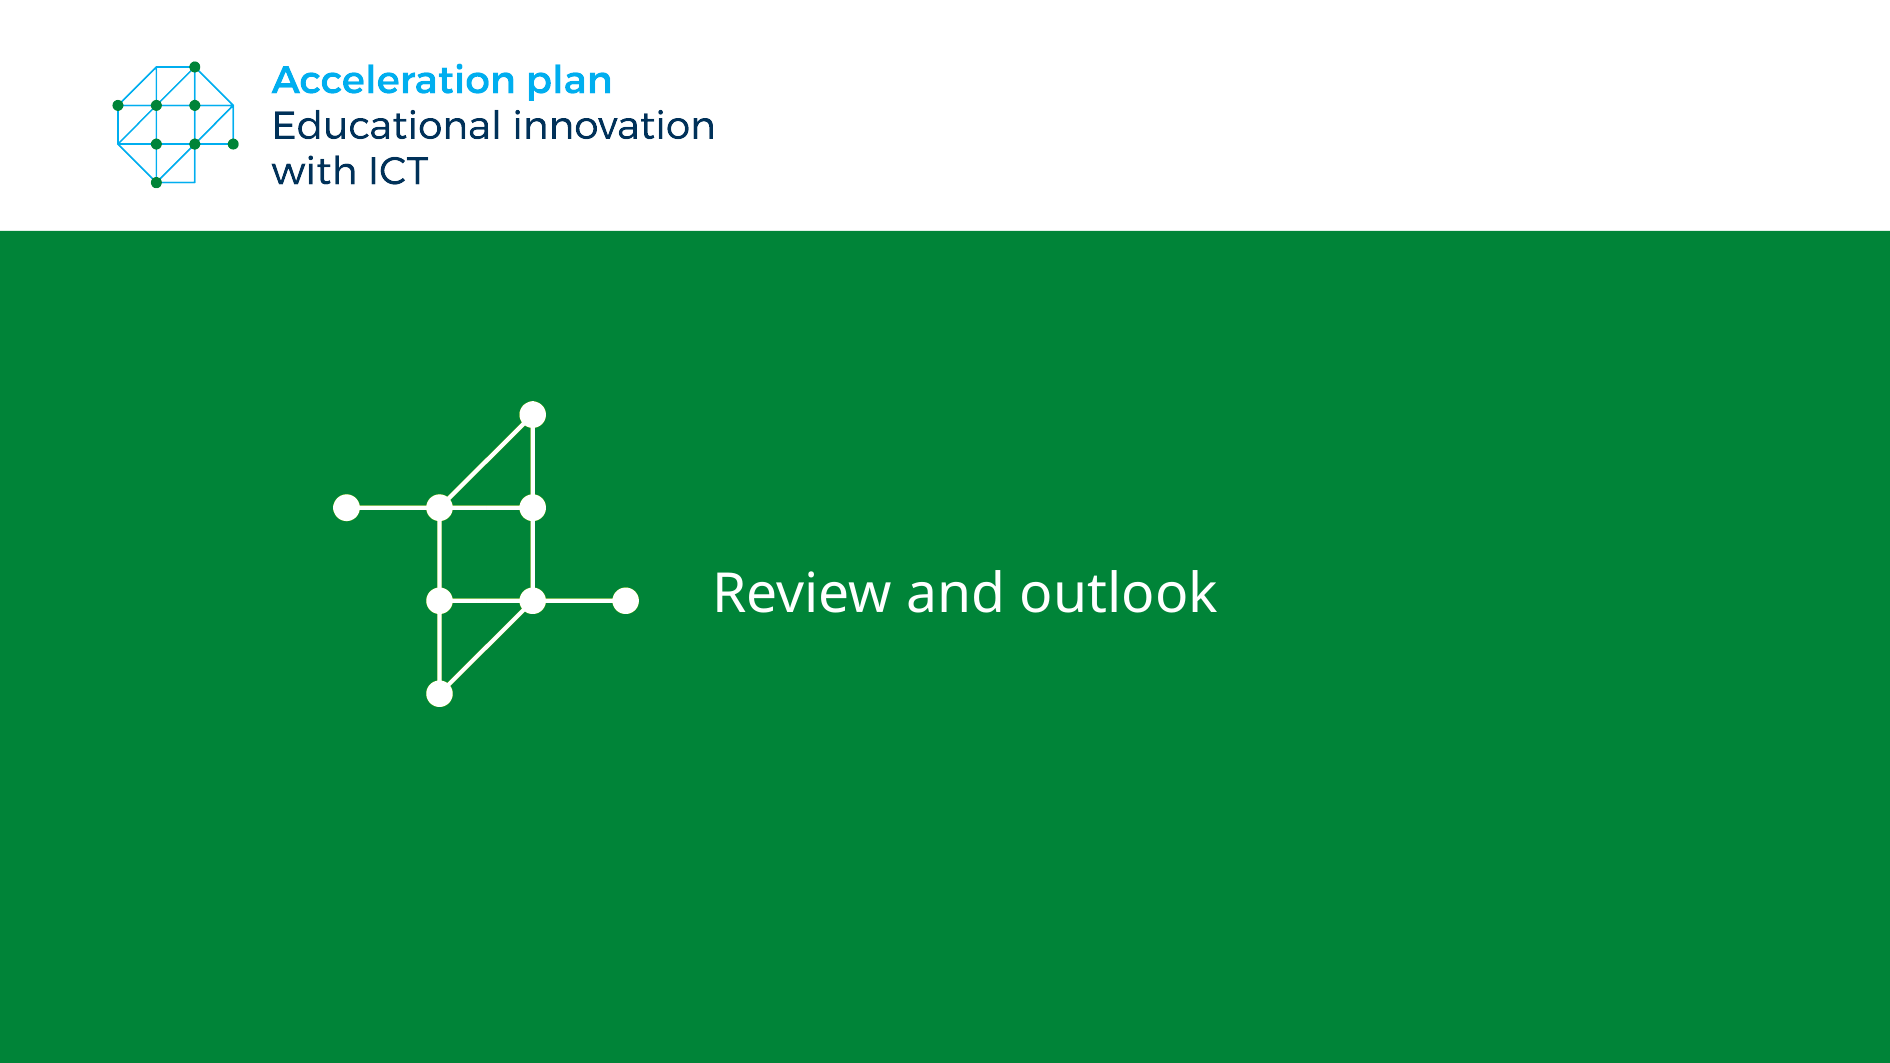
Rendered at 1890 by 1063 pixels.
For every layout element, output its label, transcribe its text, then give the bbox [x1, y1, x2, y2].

list Review and outlook [712, 386, 1762, 862]
picture [0, 0, 717, 230]
picture [333, 401, 639, 707]
